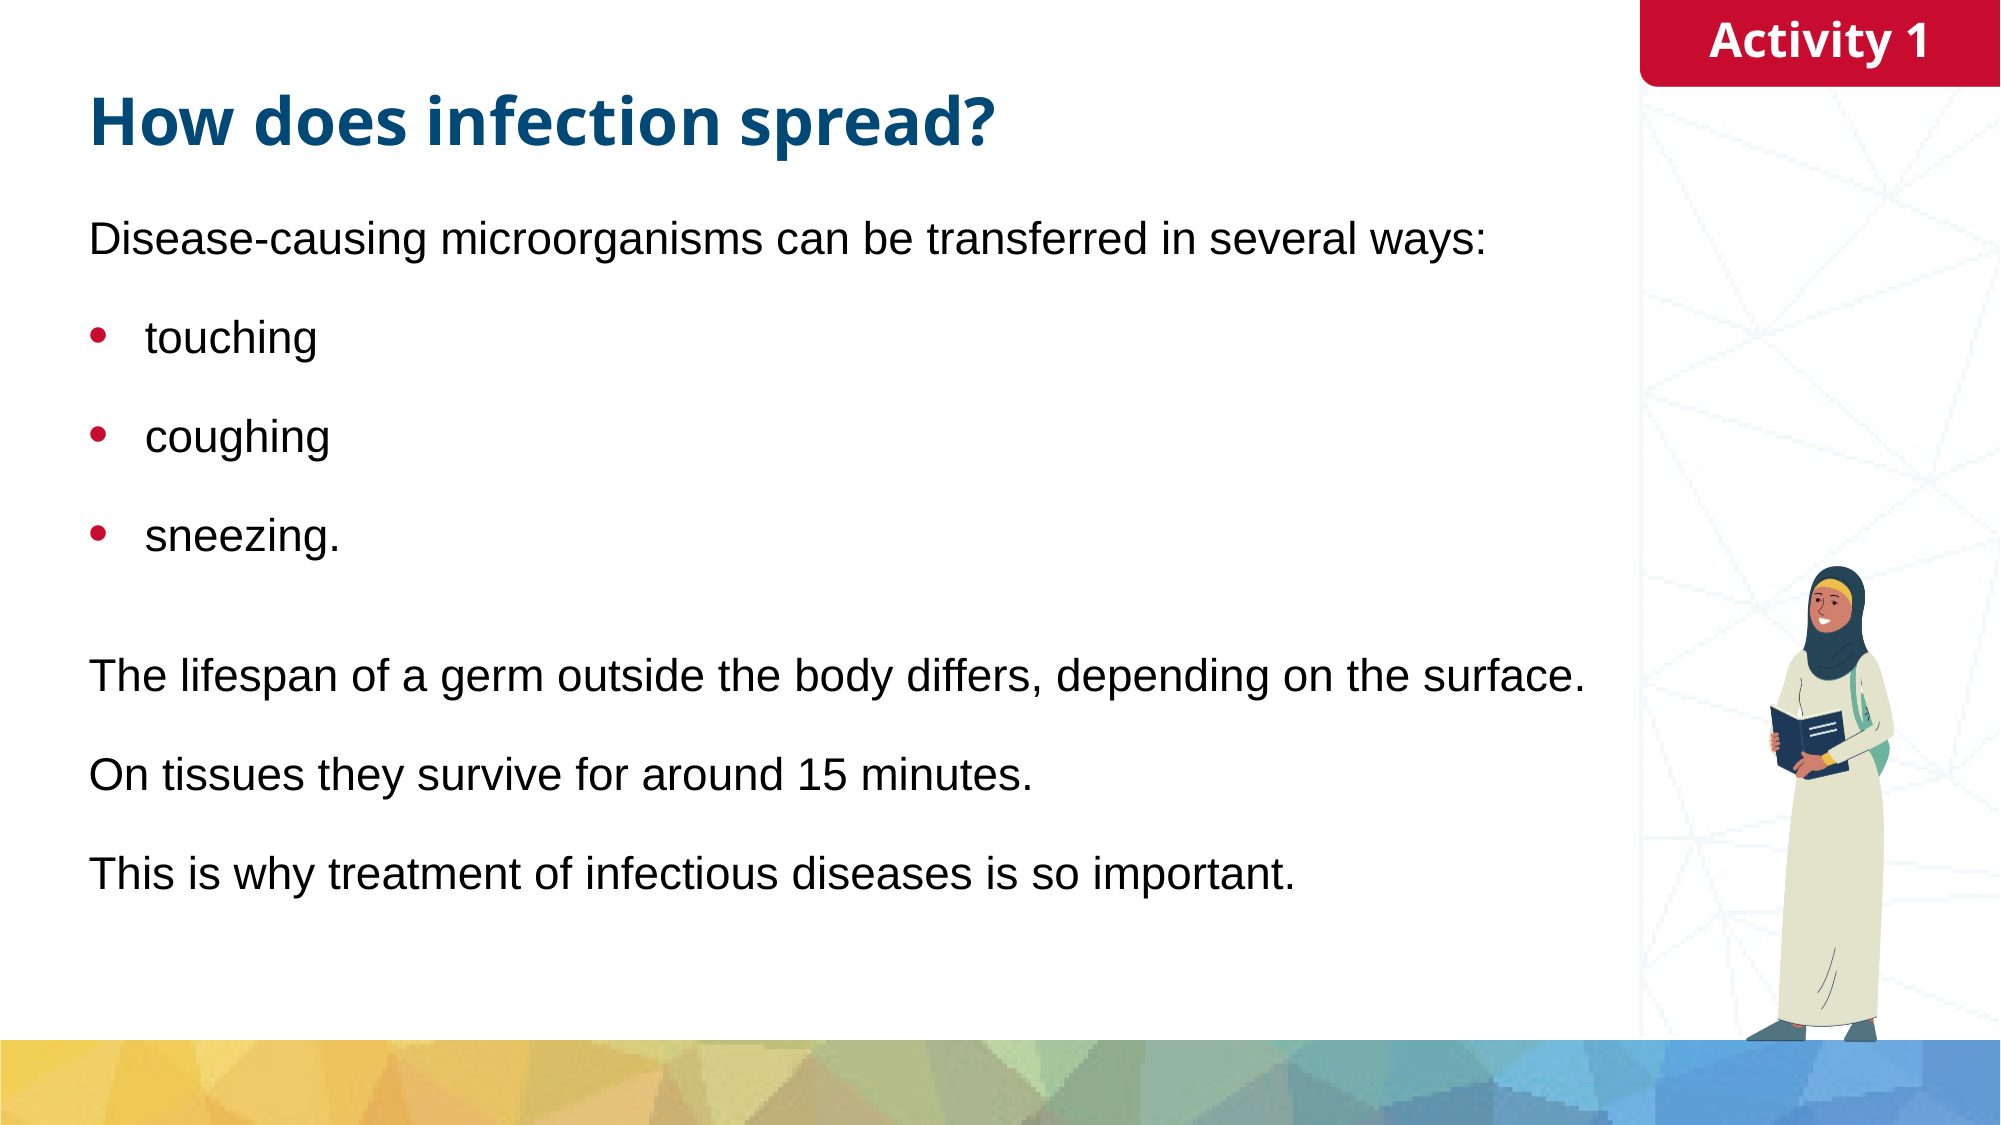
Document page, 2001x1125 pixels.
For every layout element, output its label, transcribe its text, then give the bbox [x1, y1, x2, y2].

title How does infection spread? [88, 88, 1565, 161]
list Disease-causing microorganisms can be transferred in several ways: touching coughing sneezing. The lifespan of a germ outside the body differs, depending on the surface. On tissues they survive for around 15 minutes. This is why treatment of infectious diseases is so important. [88, 206, 1609, 964]
picture [0, 0, 2001, 1125]
